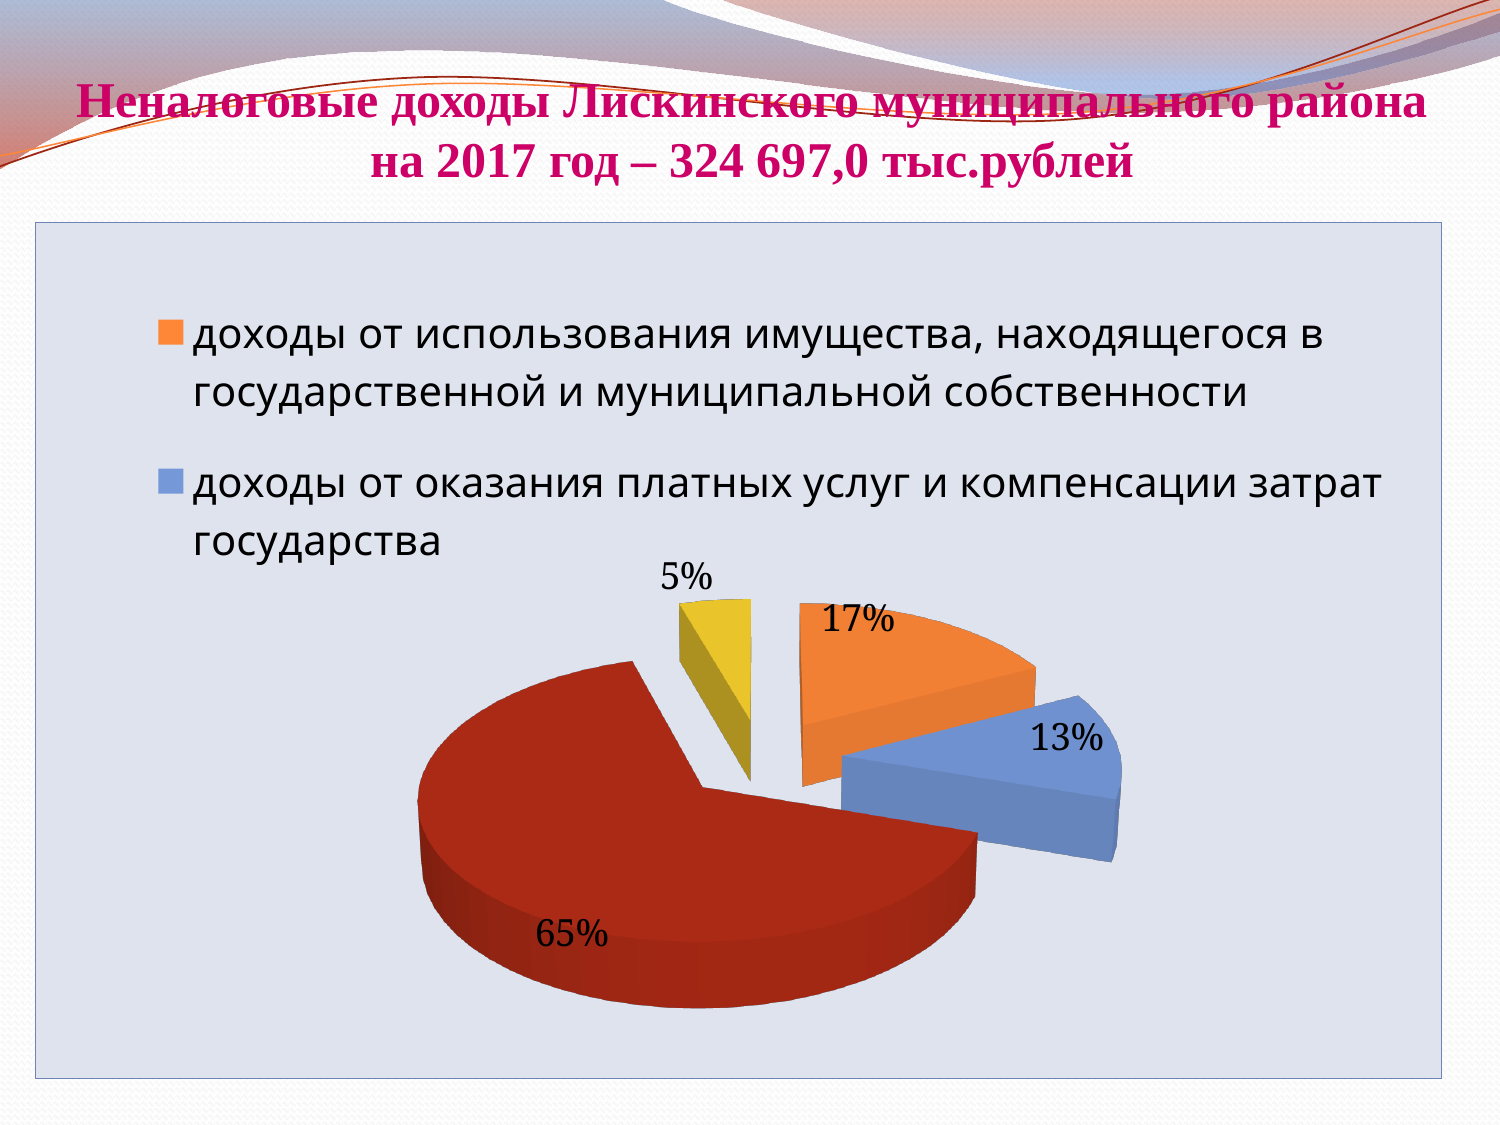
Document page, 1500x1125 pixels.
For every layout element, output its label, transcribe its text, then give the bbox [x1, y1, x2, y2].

title Неналоговые доходы Лискинского муниципального района на 2017 год – 324 697,0 тыс.рублей [75, 0, 1430, 188]
chart [34, 222, 1442, 1079]
